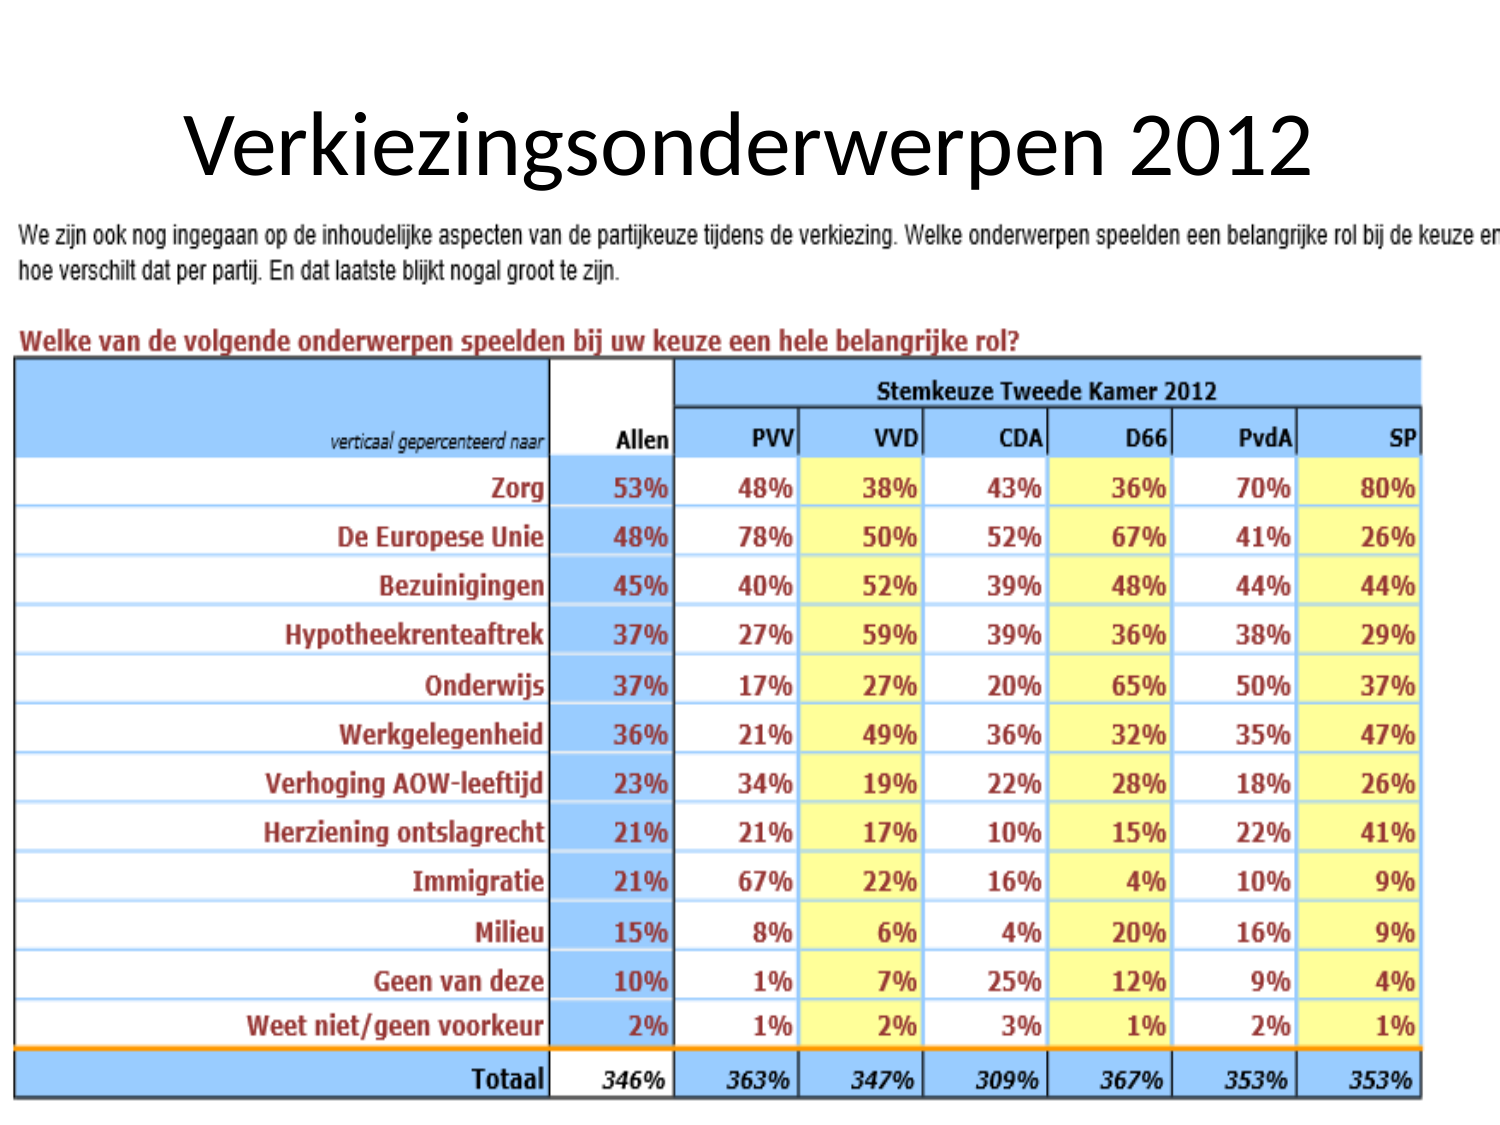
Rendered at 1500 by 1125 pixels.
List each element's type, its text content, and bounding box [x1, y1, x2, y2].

title Verkiezingsonderwerpen 2012 [75, 45, 1425, 194]
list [0, 195, 1500, 1125]
